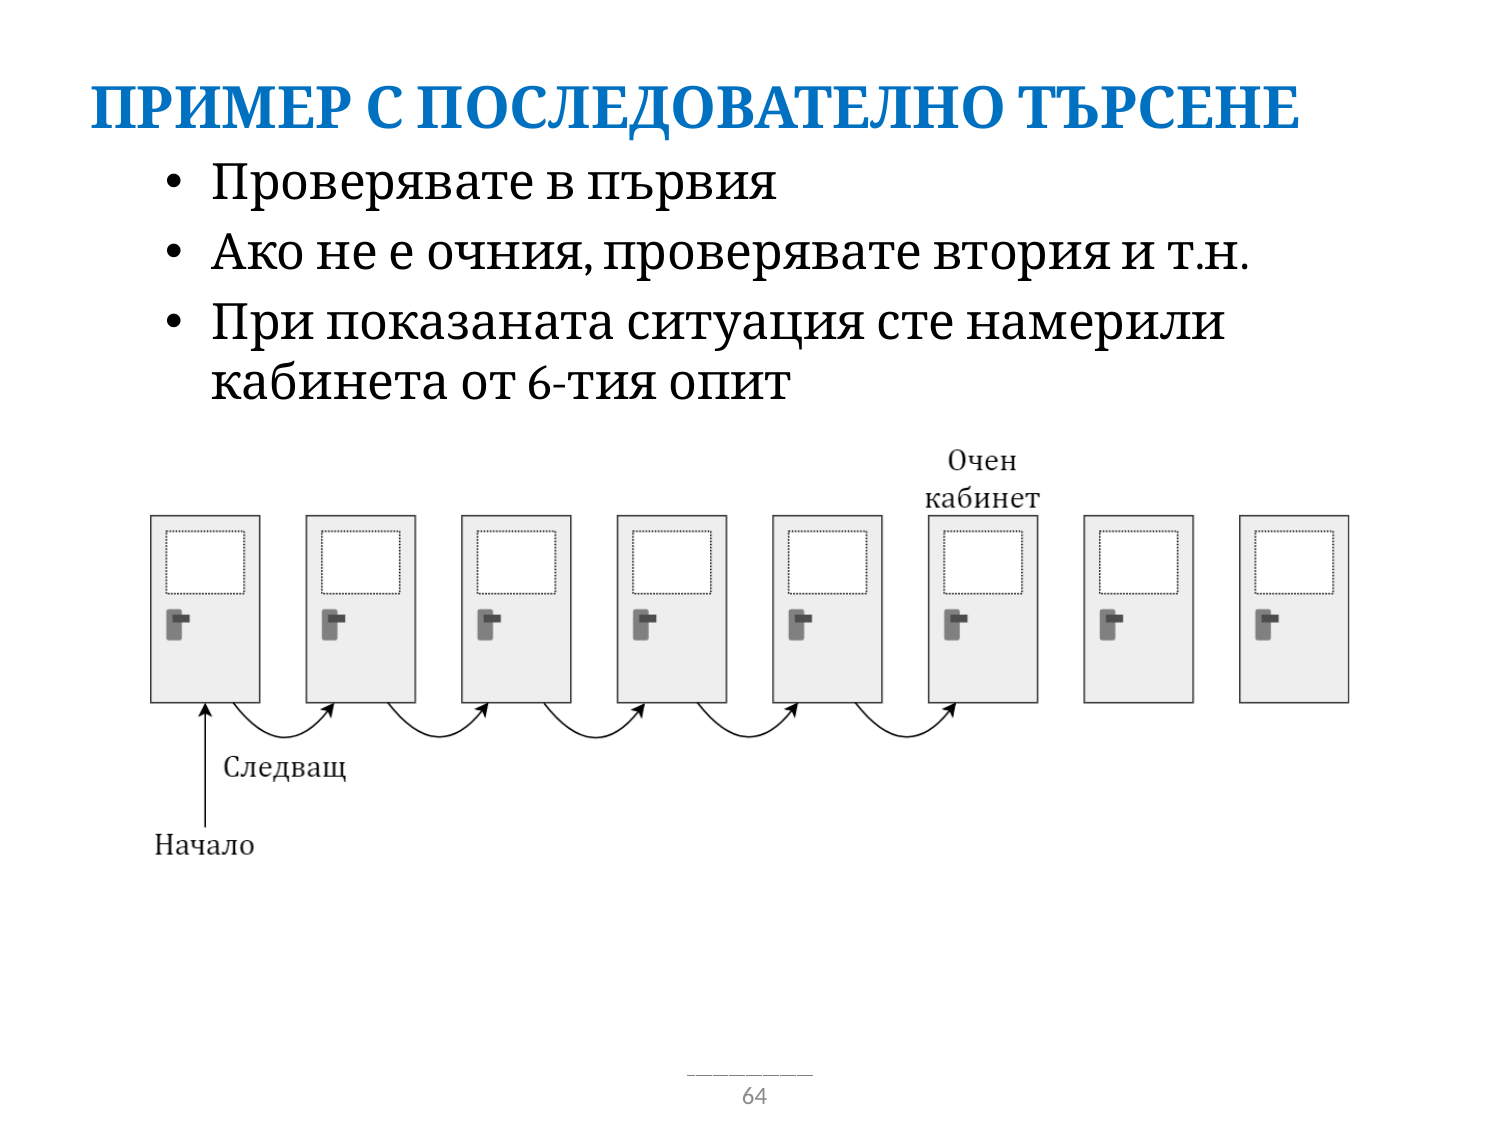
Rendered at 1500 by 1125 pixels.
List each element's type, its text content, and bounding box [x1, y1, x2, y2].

picture [149, 437, 1351, 891]
list Пример с последователно търсене Проверявате в първия Ако не е очния, проверявате втория и т.н. При показаната ситуация сте намерили кабинета от 6-тия опит [75, 62, 1450, 1063]
slide_number 64 [579, 1065, 930, 1125]
